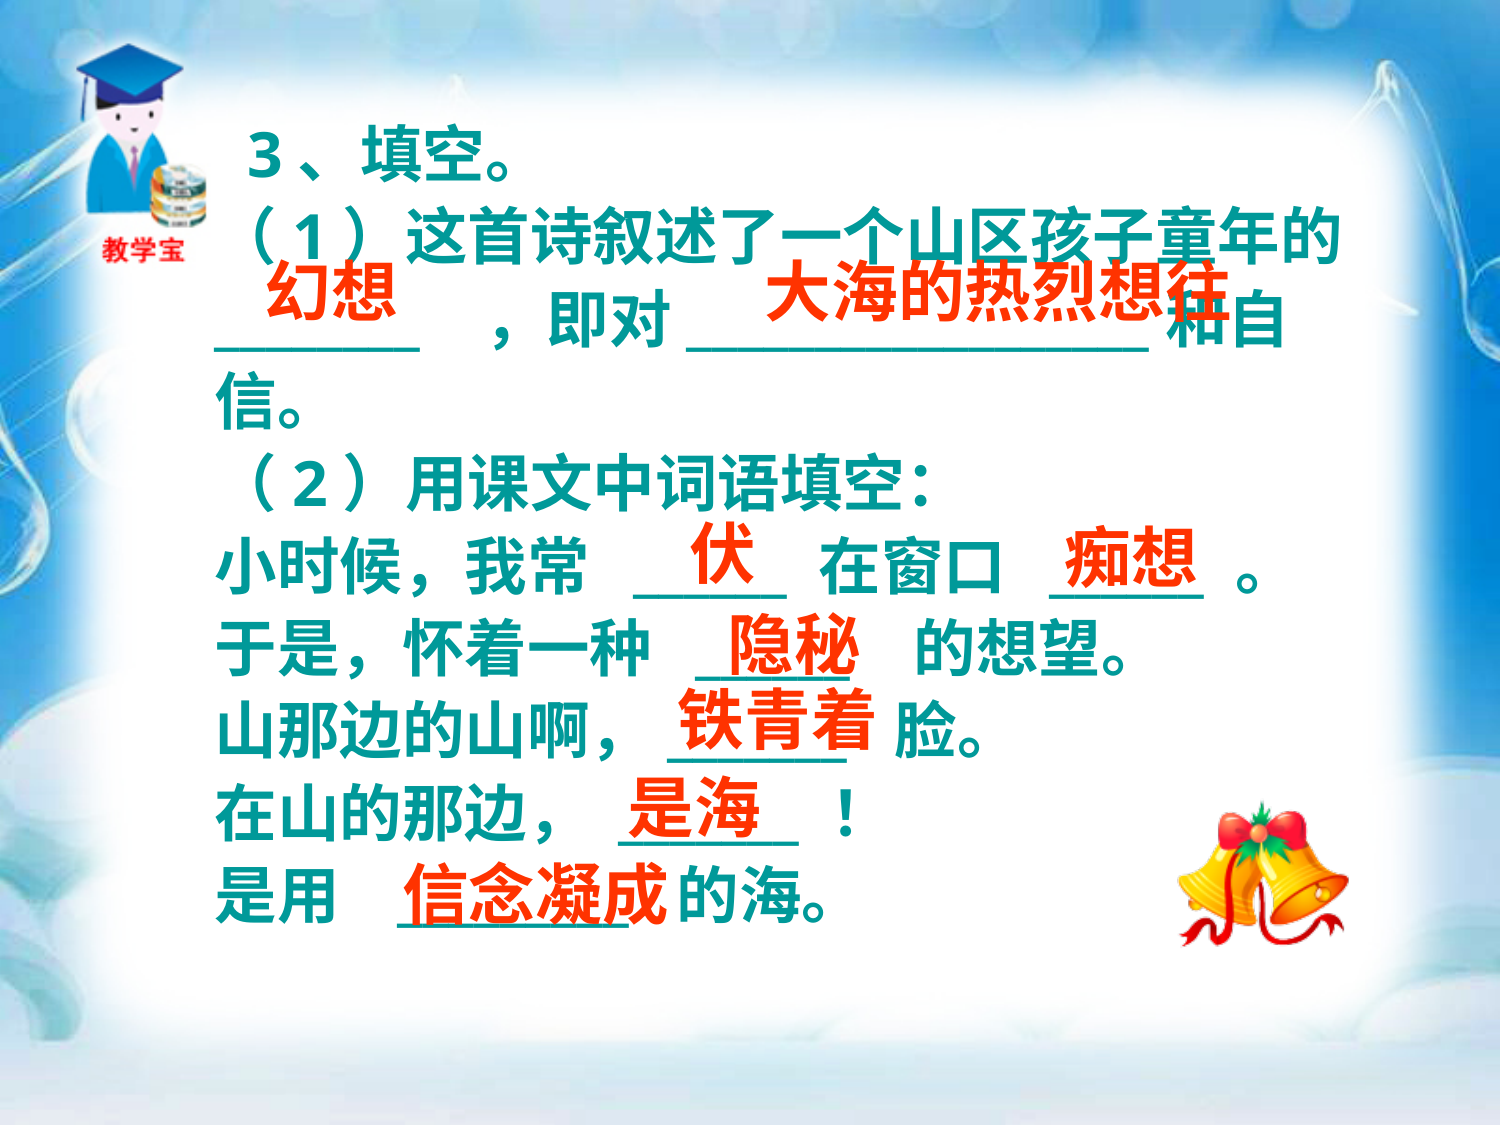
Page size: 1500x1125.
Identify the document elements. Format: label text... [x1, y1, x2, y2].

text_box 3、填空。 （1）这首诗叙述了一个山区孩子童年的 ________ ，即对__________________和自信。 （2）用课文中词语填空： 小时候，我常 ______ 在窗口 ______ 。 于是，怀着一种 ______ 的想望。 山那边的山啊，_______ 脸。 在山的那边， _______ ！ 是用 _________ 的海。 [199, 99, 1400, 1021]
text_box 伏 [674, 496, 838, 600]
picture [0, 0, 1500, 1125]
text_box 铁青着 [662, 662, 893, 766]
text_box 幻想 [249, 234, 463, 338]
text_box 痴想 [1050, 500, 1250, 603]
text_box 大海的热烈想往 [749, 234, 1275, 338]
text_box 信念凝成 [387, 837, 750, 941]
text_box 是海 [612, 750, 777, 853]
text_box 隐秘 [712, 587, 877, 662]
